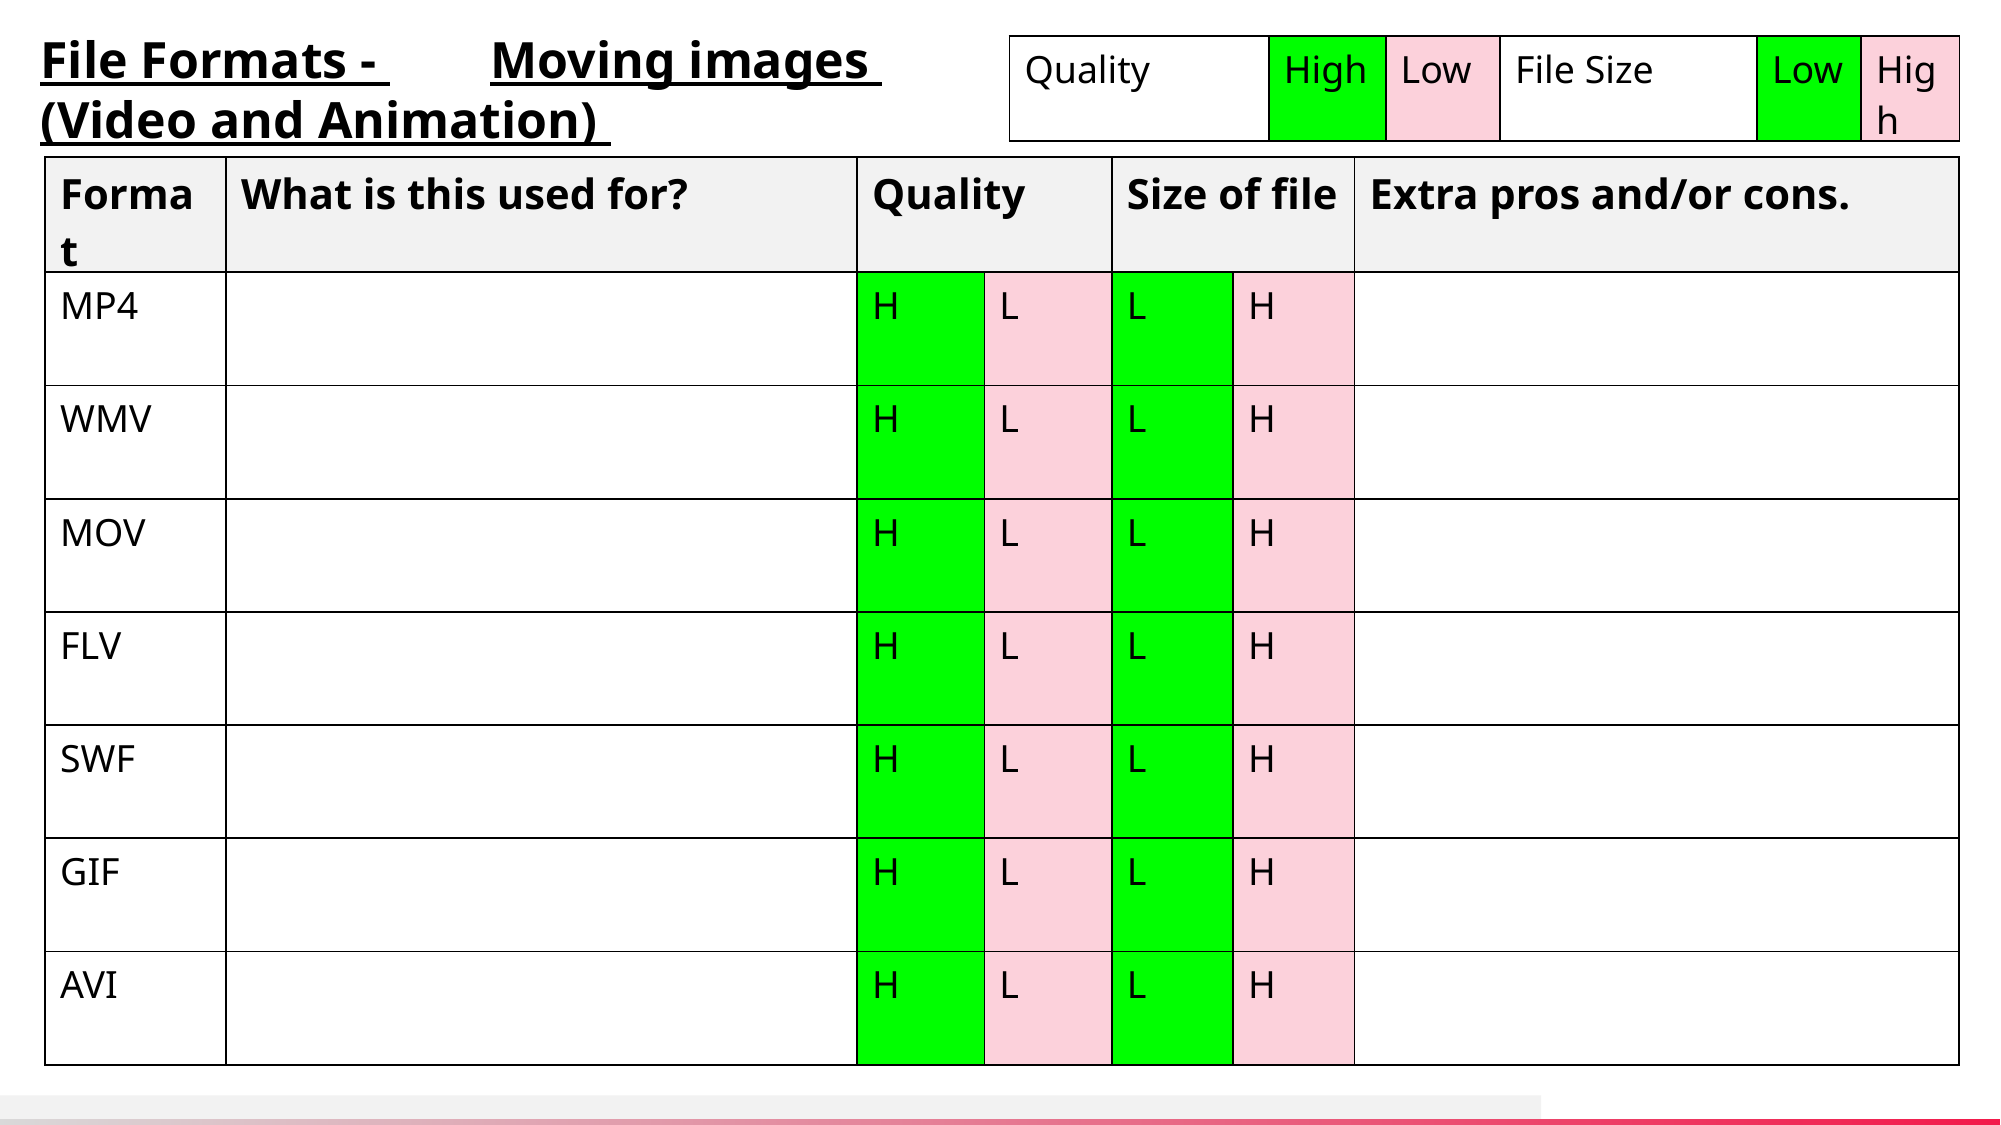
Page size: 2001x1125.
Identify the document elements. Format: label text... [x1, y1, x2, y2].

table_cell L [1113, 386, 1232, 498]
table_cell H [858, 500, 984, 611]
table_cell L [985, 613, 1111, 724]
table_cell L [985, 386, 1111, 498]
table_header Extra pros and/or cons. [1355, 158, 1958, 271]
table_cell L [1113, 726, 1232, 837]
table_header Size of file [1113, 158, 1354, 271]
table_cell H [1234, 952, 1354, 1064]
table_cell [1355, 386, 1958, 498]
table_cell H [858, 952, 984, 1064]
table_cell H [1234, 500, 1354, 611]
table_cell [1355, 726, 1958, 837]
table_cell L [985, 839, 1111, 951]
table_cell H [858, 386, 984, 498]
table_cell WMV [46, 386, 225, 498]
table_header High [1862, 37, 1959, 140]
table_cell H [1234, 386, 1354, 498]
table_cell H [1234, 613, 1354, 724]
table_cell [227, 500, 856, 611]
table_cell [1355, 273, 1958, 385]
table_cell H [858, 726, 984, 837]
table_cell H [858, 839, 984, 951]
table_cell L [985, 500, 1111, 611]
table_cell AVI [46, 952, 225, 1064]
table_header Format [46, 158, 225, 271]
table_cell H [1234, 839, 1354, 951]
table_cell H [858, 613, 984, 724]
table_cell SWF [46, 726, 225, 837]
table_cell MP4 [46, 273, 225, 385]
table_cell H [858, 273, 984, 385]
table_cell [227, 273, 856, 385]
table_cell [1355, 500, 1958, 611]
table_header Quality [858, 158, 1111, 271]
table_cell L [985, 952, 1111, 1064]
table_cell L [1113, 613, 1232, 724]
table_cell L [985, 726, 1111, 837]
table_cell L [1113, 500, 1232, 611]
table_header Low [1387, 37, 1499, 140]
table_cell L [985, 273, 1111, 385]
table_cell [1355, 613, 1958, 724]
table_cell [1355, 952, 1958, 1064]
table_cell [227, 952, 856, 1064]
table_cell [227, 613, 856, 724]
table_header What is this used for? [227, 158, 856, 271]
table_cell [227, 386, 856, 498]
table_header Quality [1010, 37, 1268, 140]
table_header File Size [1501, 37, 1756, 140]
table_cell L [1113, 839, 1232, 951]
table_cell H [1234, 273, 1354, 385]
table_cell GIF [46, 839, 225, 951]
table_header Low [1758, 37, 1860, 140]
table_cell FLV [46, 613, 225, 724]
table_cell H [1234, 726, 1354, 837]
table_cell [227, 726, 856, 837]
table_cell MOV [46, 500, 225, 611]
text_box File Formats - Moving images (Video and Animation) [25, 21, 1222, 156]
table_cell [227, 839, 856, 951]
table_cell [1355, 839, 1958, 951]
table_header High [1270, 37, 1385, 140]
table_cell L [1113, 273, 1232, 385]
table_cell L [1113, 952, 1232, 1064]
